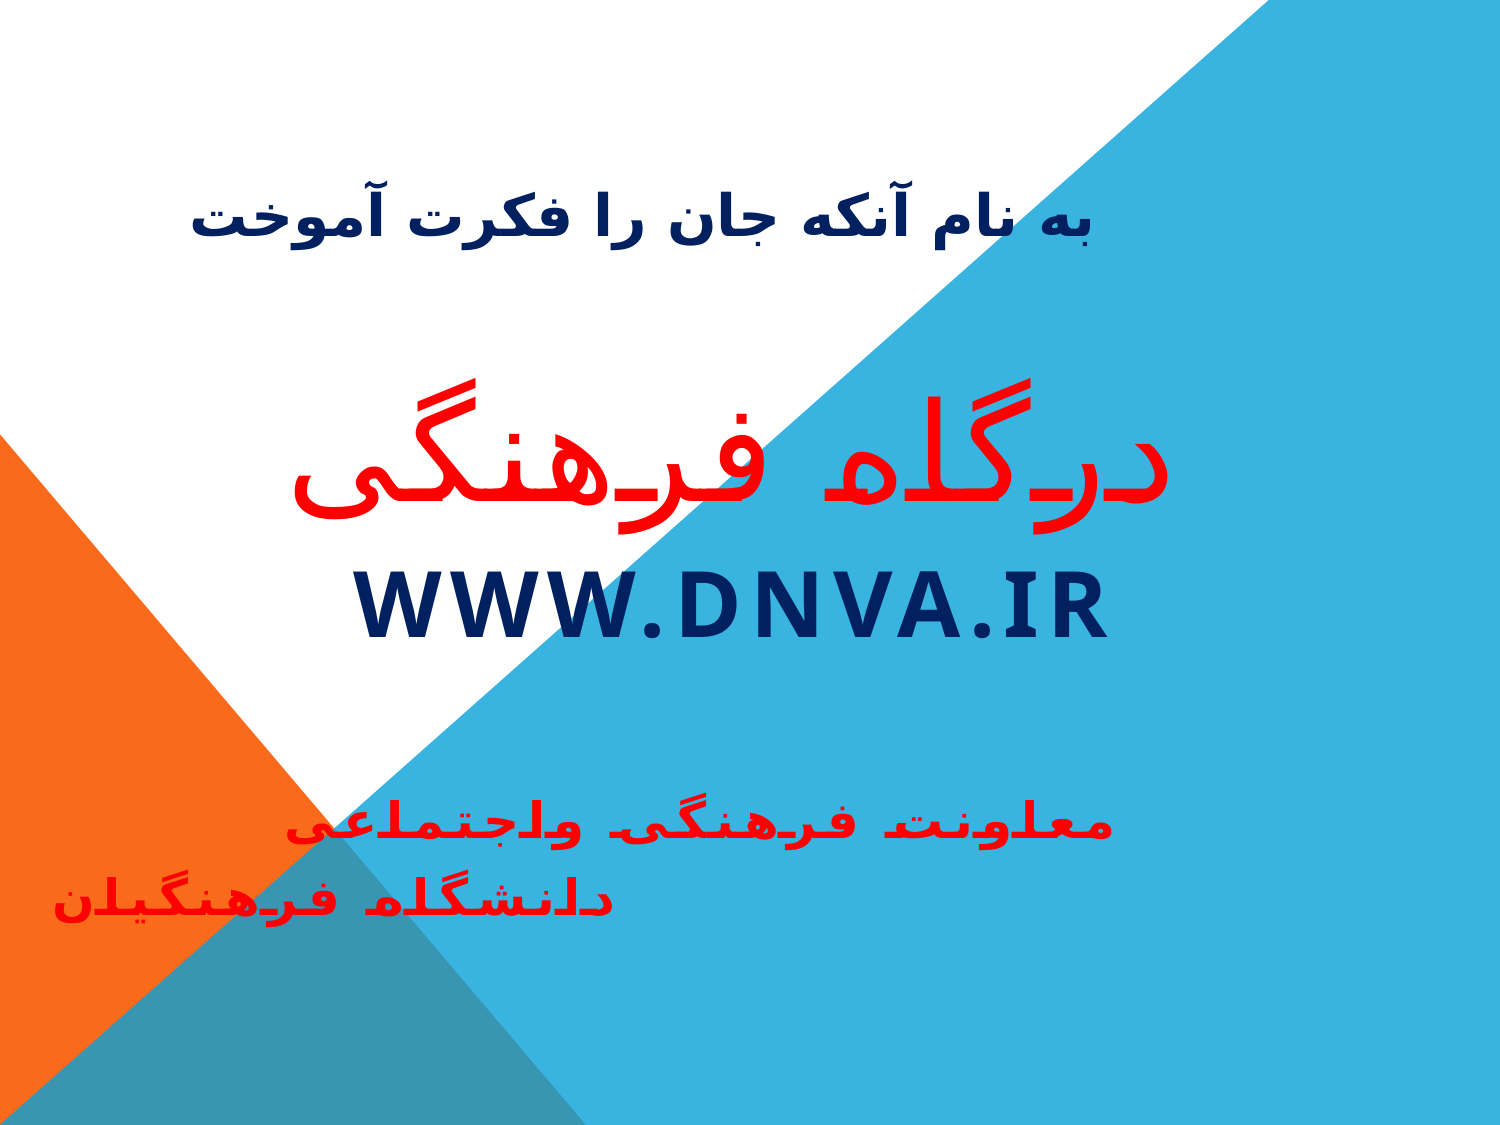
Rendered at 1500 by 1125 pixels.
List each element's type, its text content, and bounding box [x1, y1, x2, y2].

subtitle درگاه فرهنگی www.dnva.ir معاونت فرهنگی واجتماعی دانشگاه فرهنگیان [37, 362, 1425, 1025]
title به نام آنکه جان را فکرت آموخت [174, 50, 1413, 250]
